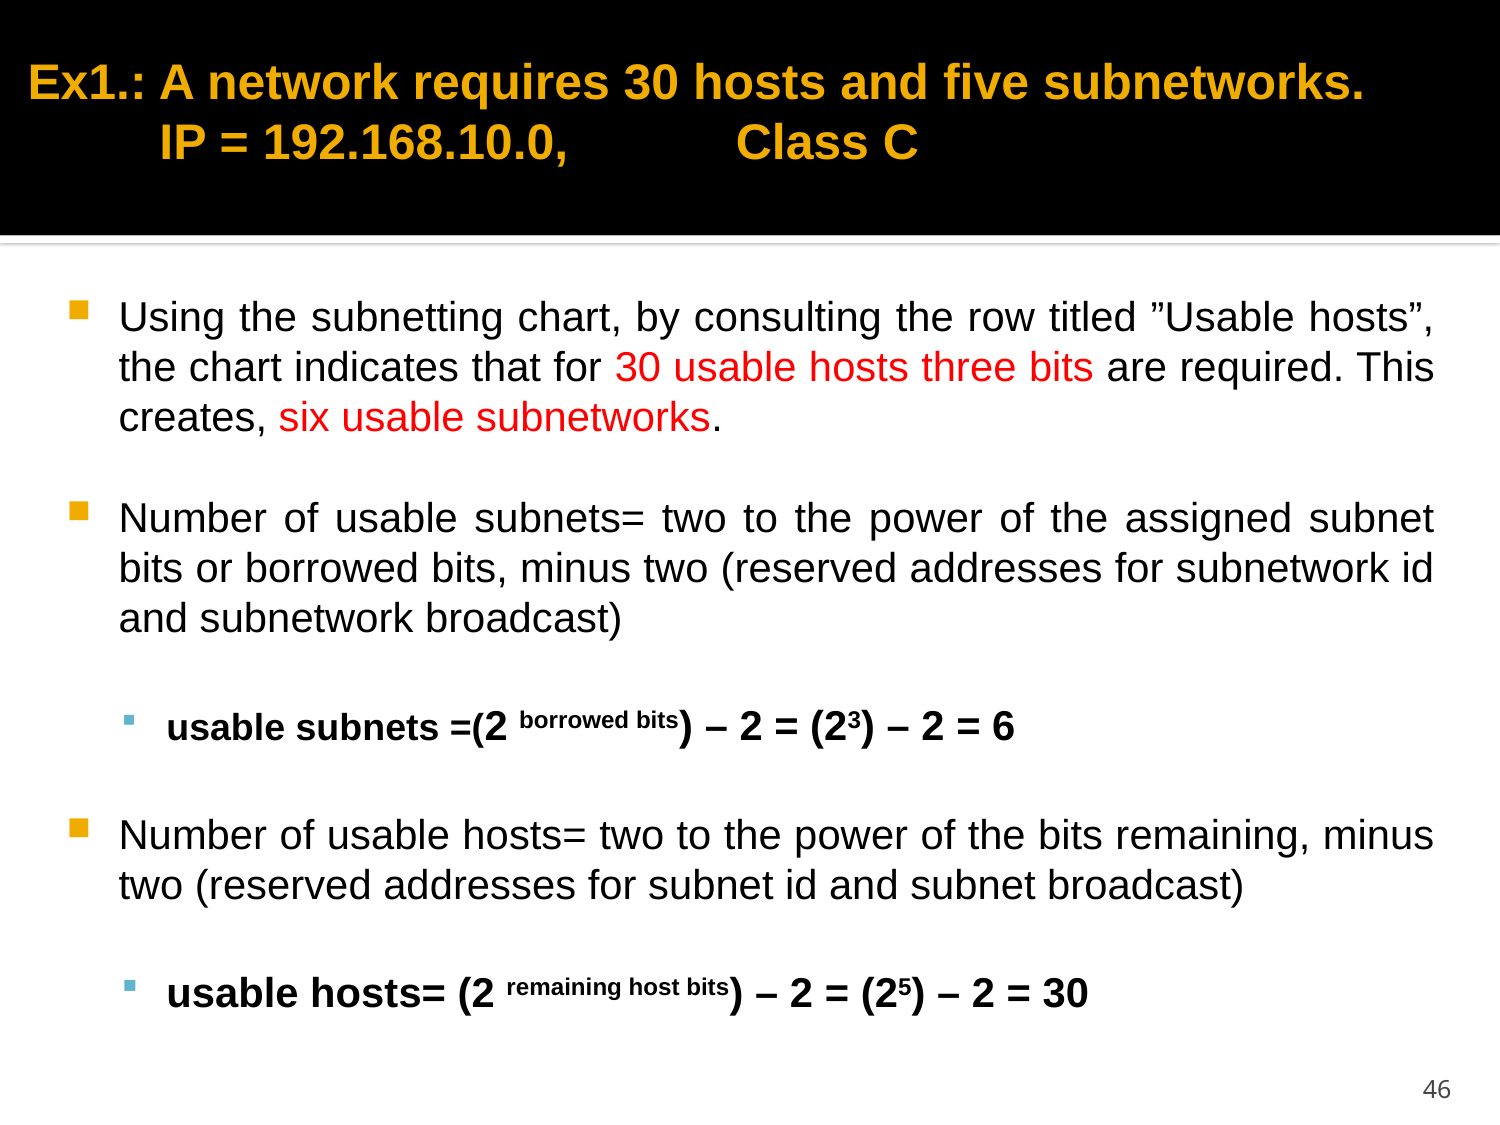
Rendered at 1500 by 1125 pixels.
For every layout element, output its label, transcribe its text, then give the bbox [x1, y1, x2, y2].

slide_number 46 [1345, 1062, 1467, 1108]
title Ex1.: A network requires 30 hosts and five subnetworks. IP = 192.168.10.0, Class C [12, 45, 1463, 175]
list Using the subnetting chart, by consulting the row titled ”Usable hosts”, the chart indicates that for 30 usable hosts three bits are required. This creates, six usable subnetworks. Number of usable subnets= two to the power of the assigned subnet bits or borrowed bits, minus two (reserved addresses for subnetwork id and subnetwork broadcast) usable subnets =(2 borrowed bits) – 2 = (23) – 2 = 6 Number of usable hosts= two to the power of the bits remaining, minus two (reserved addresses for subnet id and subnet broadcast) usable hosts= (2 remaining host bits) – 2 = (25) – 2 = 30 [37, 275, 1450, 1025]
